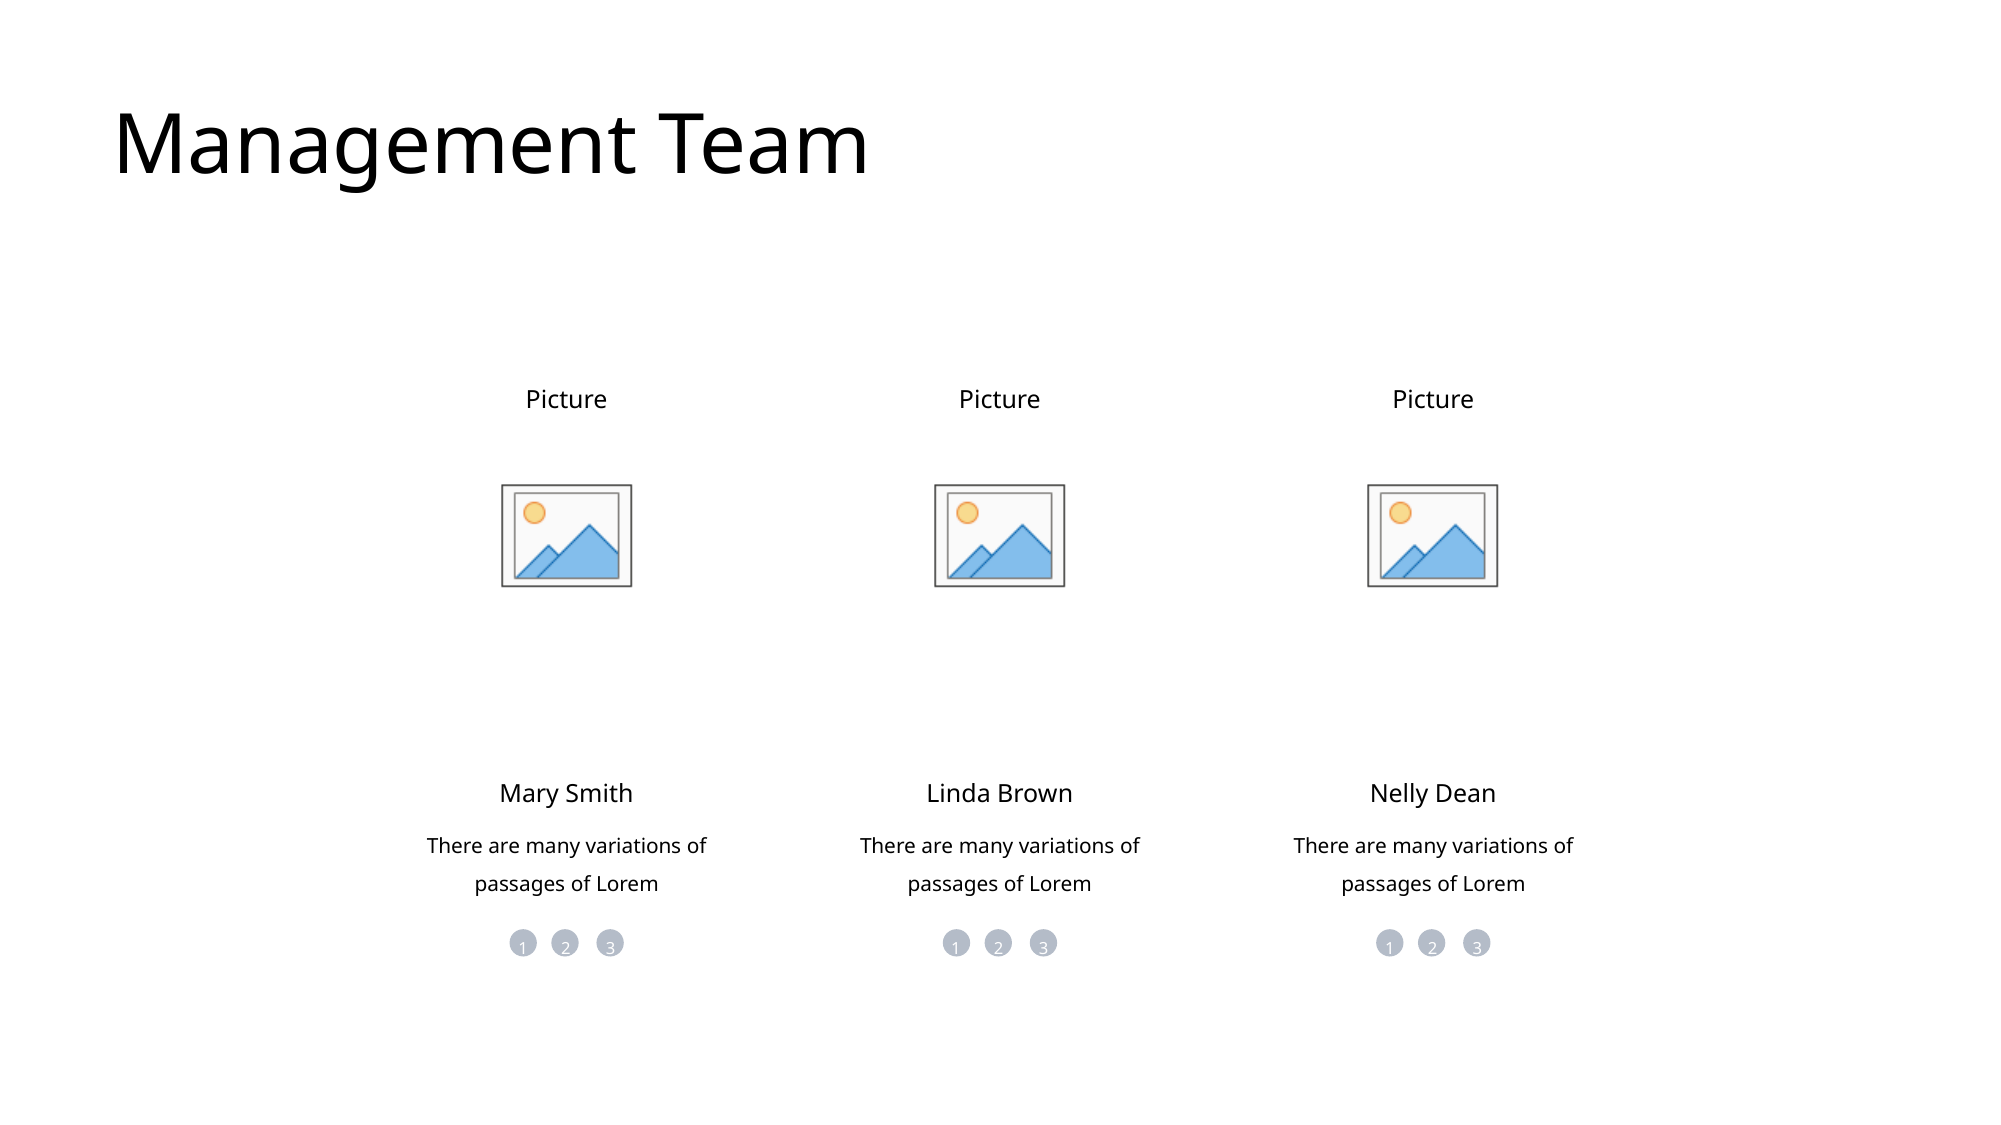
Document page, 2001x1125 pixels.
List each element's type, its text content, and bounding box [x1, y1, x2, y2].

text_box 2 [545, 913, 587, 966]
text_box 2 [978, 913, 1020, 966]
text_box 1 [1369, 913, 1411, 966]
text_box Nelly Dean [1257, 770, 1610, 812]
text_box 3 [590, 913, 632, 966]
text_box There are many variations of passages of Lorem [1240, 812, 1627, 903]
text_box Management Team [97, 83, 1000, 199]
text_box Linda Brown [823, 770, 1177, 812]
text_box There are many variations of passages of Lorem [390, 812, 743, 903]
text_box Mary Smith [390, 770, 743, 812]
text_box 3 [1022, 913, 1064, 966]
text_box 1 [502, 913, 544, 966]
picture [1268, 376, 1598, 696]
text_box There are many variations of passages of Lorem [812, 812, 1187, 903]
text_box 2 [1412, 913, 1454, 966]
picture [835, 376, 1165, 696]
text_box 3 [1456, 913, 1498, 966]
picture [402, 376, 731, 696]
text_box 1 [935, 913, 977, 966]
